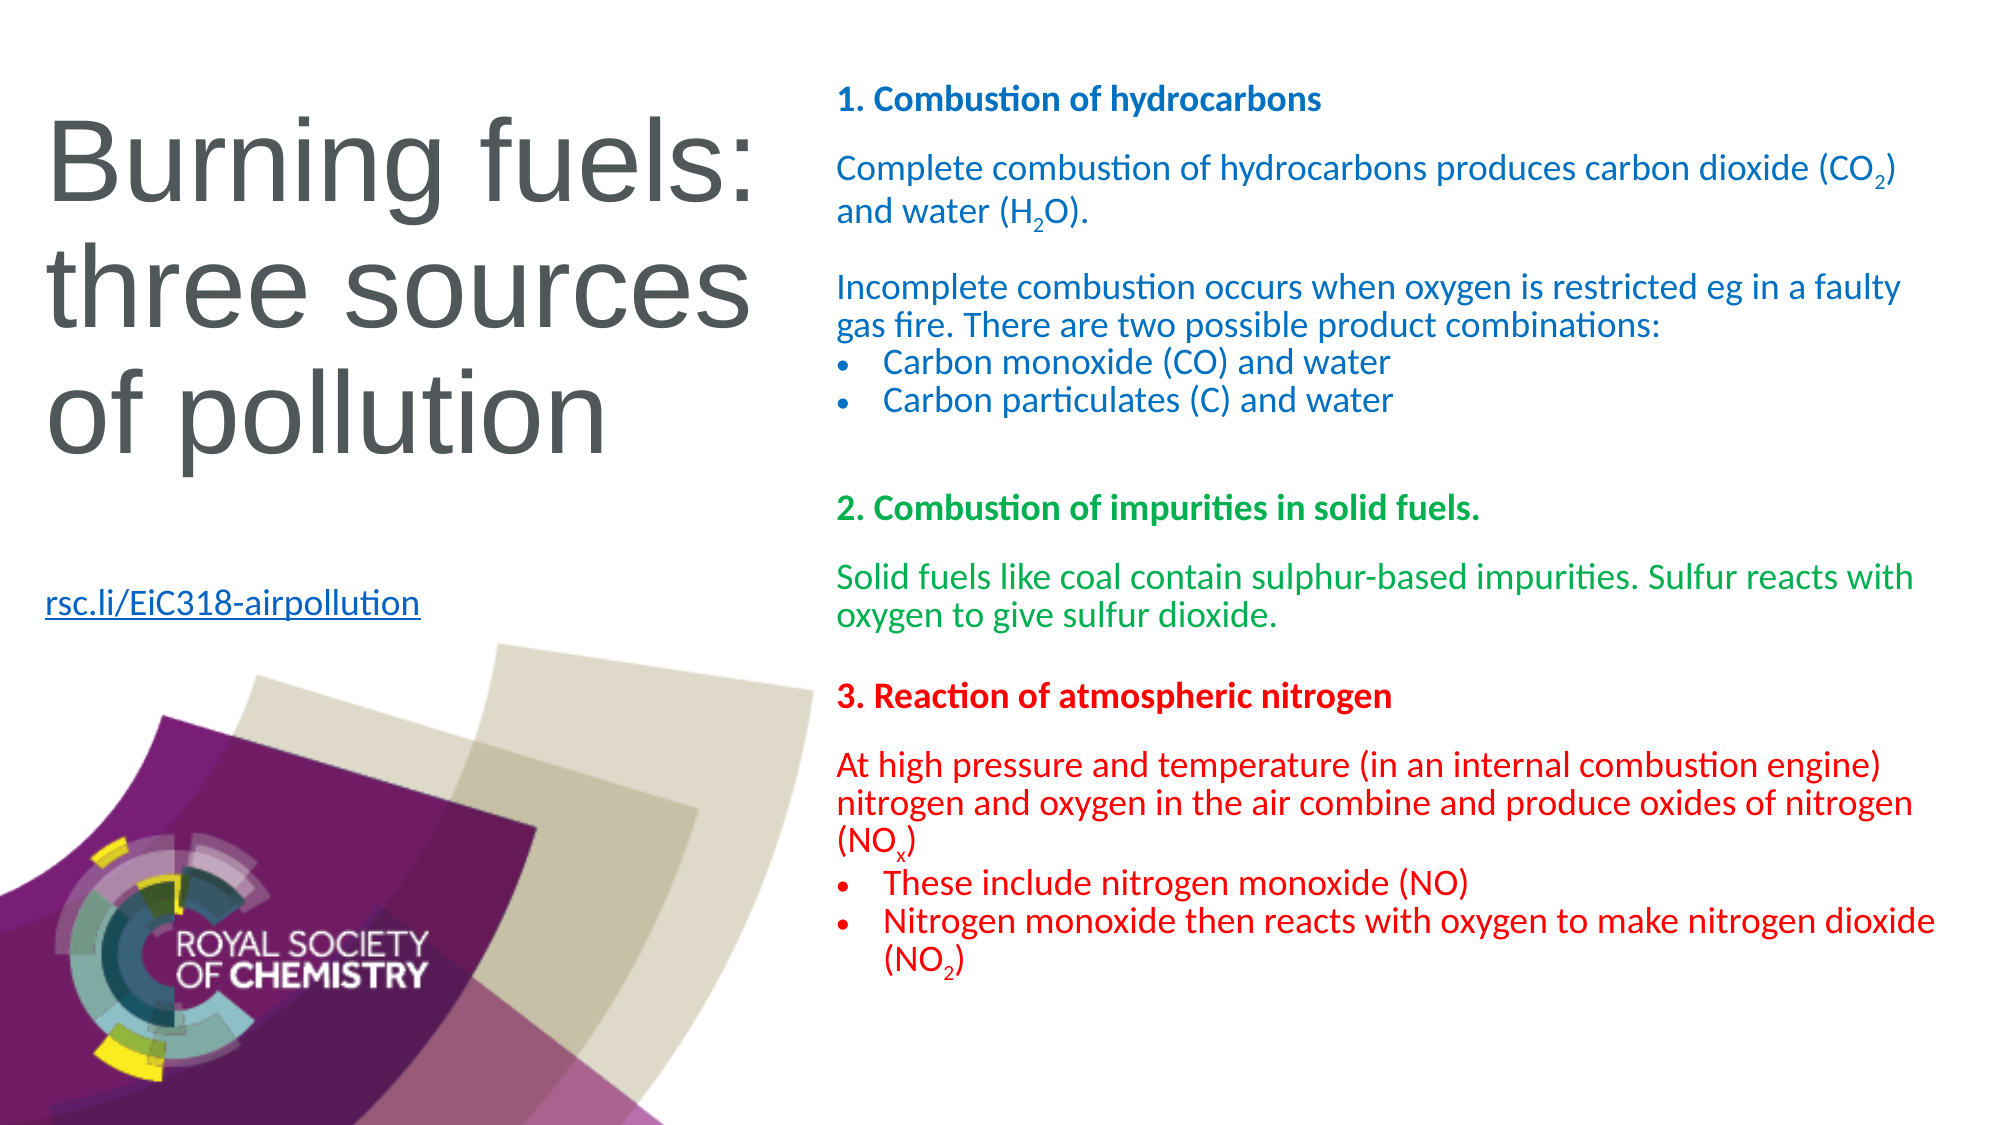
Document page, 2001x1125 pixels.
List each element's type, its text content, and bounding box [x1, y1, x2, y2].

text_box rsc.li/EiC318-airpollution [30, 570, 440, 630]
table_cell Solid fuels like coal contain sulphur-based impurities. Sulfur reacts with oxygen to give sulfur dioxide. [821, 554, 1967, 673]
table_cell Incomplete combustion occurs when oxygen is restricted eg in a faulty gas fire. There are two possible product combinations: Carbon monoxide (CO) and water Carbon particulates (C) and water [821, 264, 1967, 485]
text_box Burning fuels: three sources of pollution [30, 29, 786, 550]
table_cell At high pressure and temperature (in an internal combustion engine) nitrogen and oxygen in the air combine and produce oxides of nitrogen (NOx) These include nitrogen monoxide (NO) Nitrogen monoxide then reacts with oxygen to make nitrogen dioxide (NO2) [821, 741, 1967, 1064]
table_cell 2. Combustion of impurities in solid fuels. [821, 485, 1967, 554]
table_cell Complete combustion of hydrocarbons produces carbon dioxide (CO2) and water (H2O). [821, 145, 1967, 264]
picture [0, 2, 2000, 1125]
table_cell 3. Reaction of atmospheric nitrogen [821, 673, 1967, 741]
table_header 1. Combustion of hydrocarbons [821, 76, 1967, 145]
